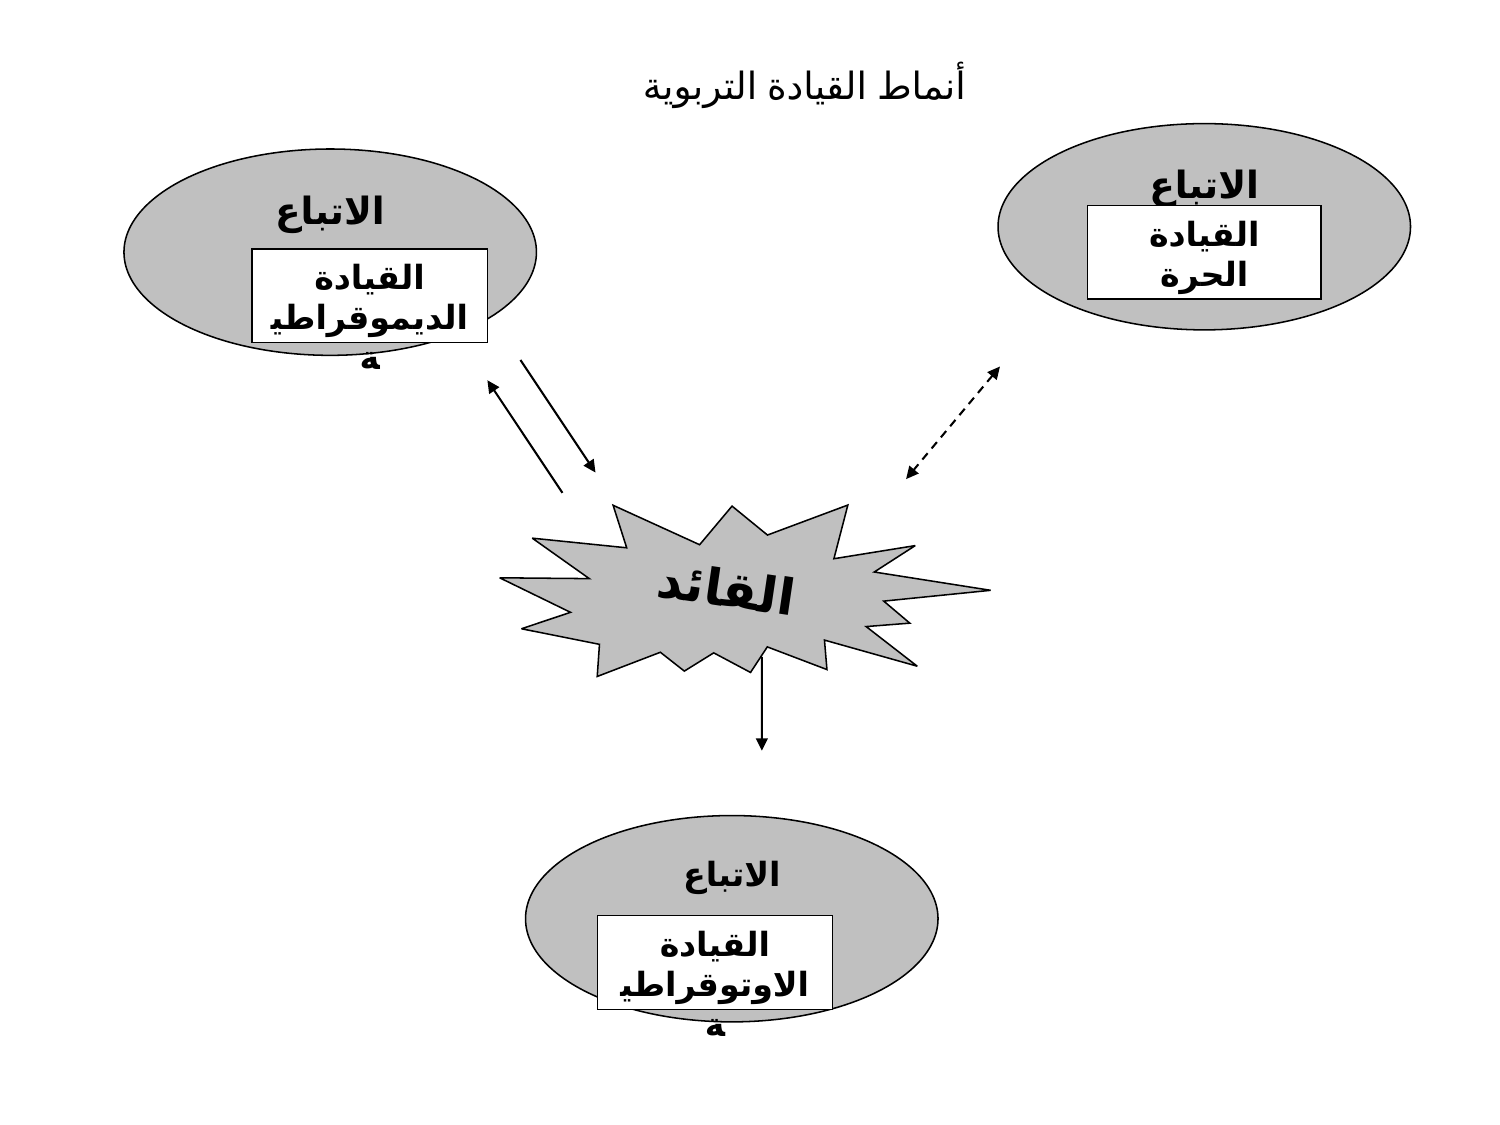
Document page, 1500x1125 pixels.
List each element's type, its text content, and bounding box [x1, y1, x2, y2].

text_box الاتباع [998, 123, 1411, 330]
text_box الاتباع [123, 148, 537, 356]
text_box القيادة الديموقراطية [252, 248, 488, 343]
text_box الاتباع [635, 1010, 828, 1022]
text_box الاتباع [525, 815, 939, 1009]
text_box [755, 656, 769, 751]
text_box [987, 366, 1000, 381]
text_box [520, 359, 596, 473]
text_box القيادة الحرة [1087, 205, 1321, 299]
text_box القائد [499, 505, 991, 677]
text_box القيادة الاوتوقراطية [597, 915, 833, 1010]
text_box أنماط القيادة التربوية [628, 54, 991, 115]
text_box [487, 380, 563, 493]
text_box [906, 465, 919, 480]
